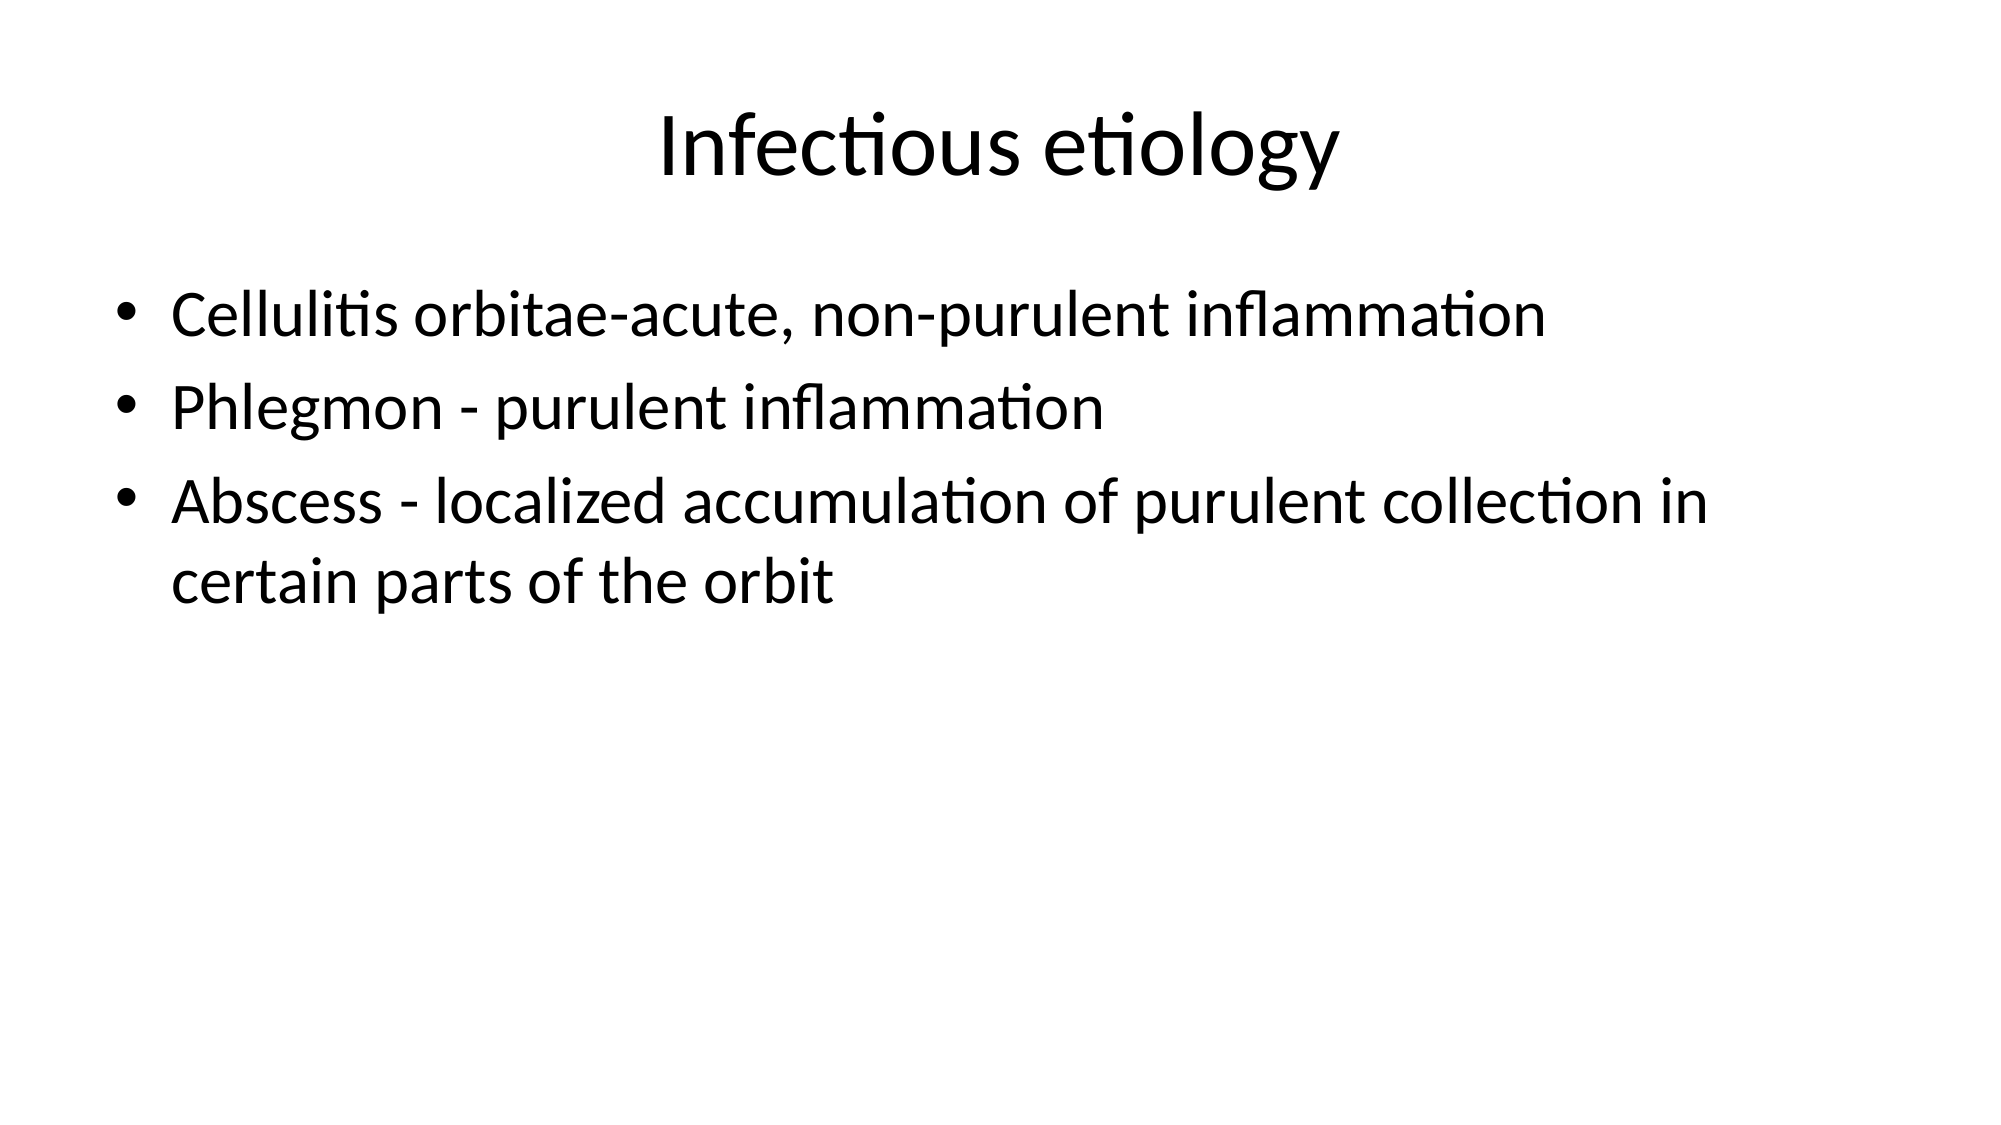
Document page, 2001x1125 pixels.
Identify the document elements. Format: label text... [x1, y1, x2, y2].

title Infectious etiology [99, 45, 1900, 233]
list Cellulitis orbitae-acute, non-purulent inflammation Phlegmon - purulent inflammation Abscess - localized accumulation of purulent collection in certain parts of the orbit [99, 262, 1900, 1005]
